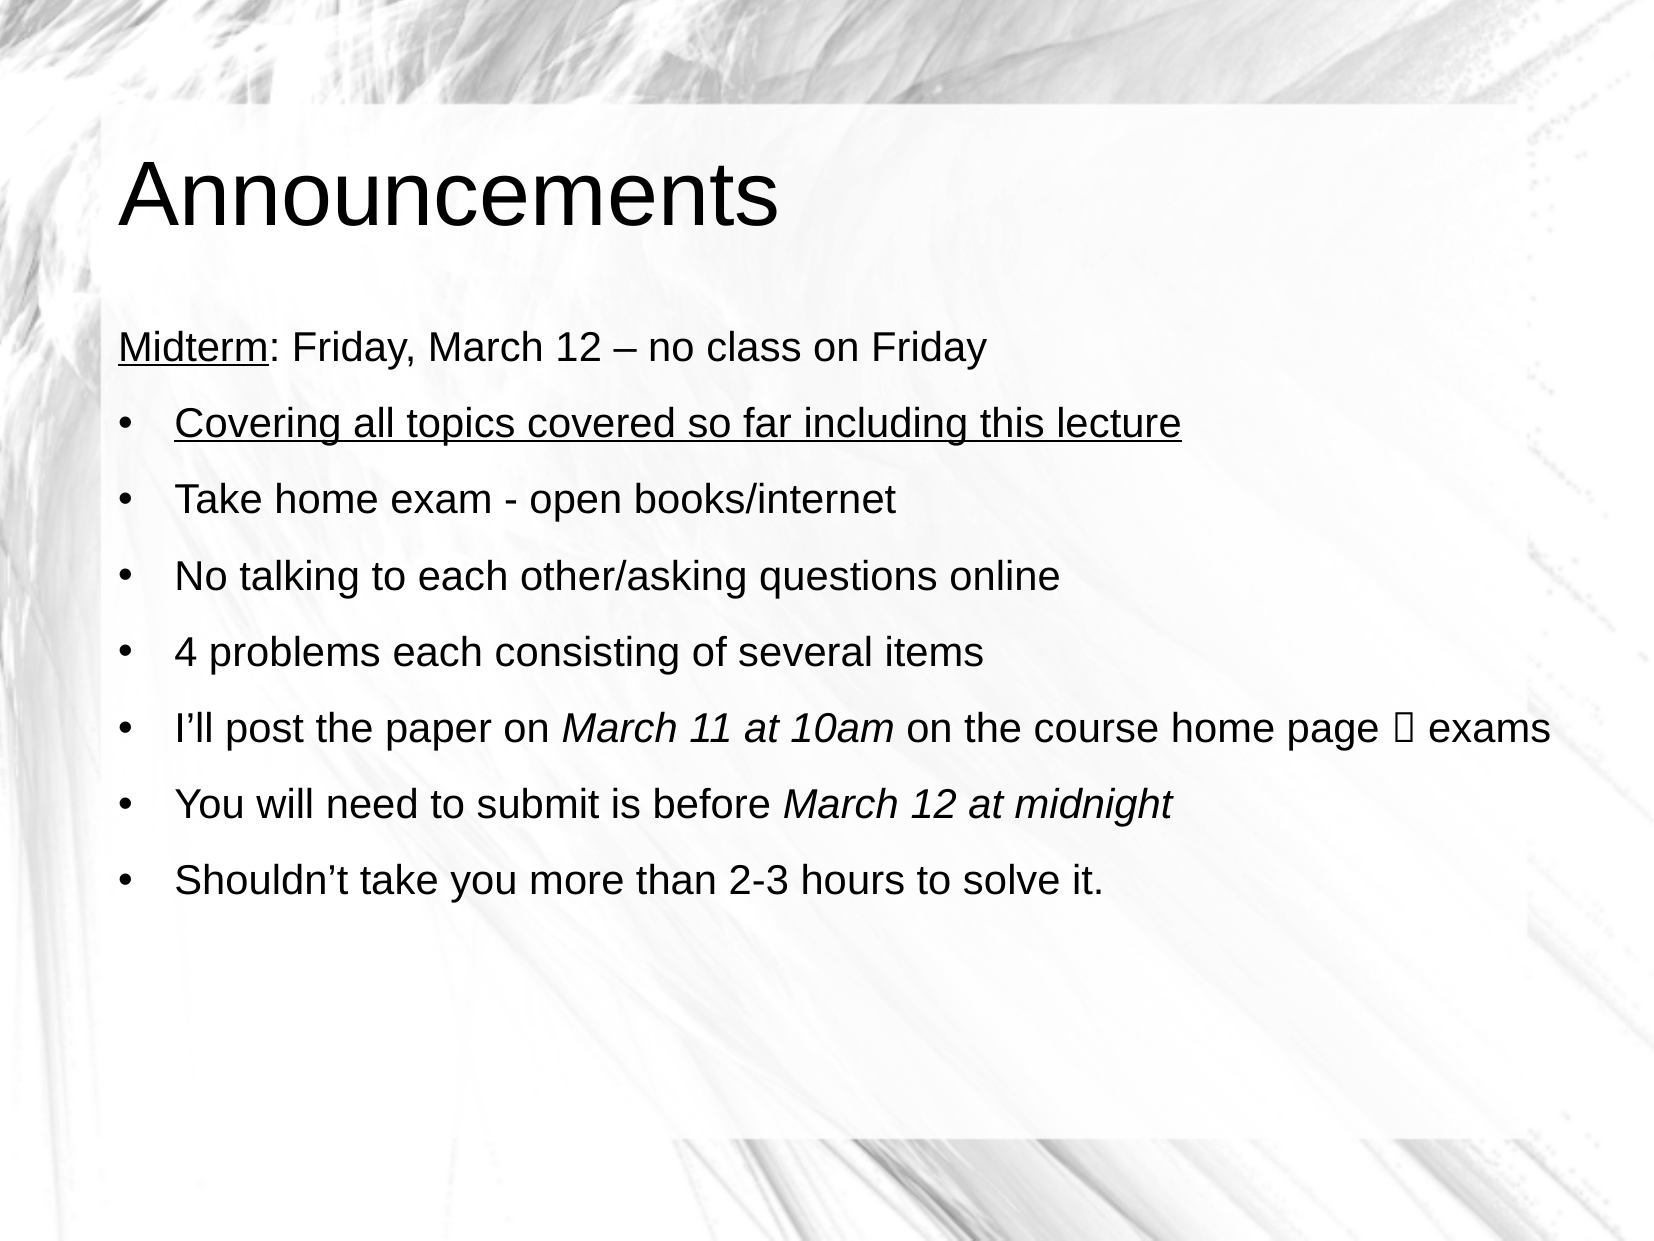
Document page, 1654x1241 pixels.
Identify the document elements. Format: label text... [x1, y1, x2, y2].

title Announcements [118, 112, 1504, 278]
list Midterm: Friday, March 12 – no class on Friday Covering all topics covered so far including this lecture Take home exam - open books/internet No talking to each other/asking questions online 4 problems each consisting of several items I’ll post the paper on March 11 at 10am on the course home page  exams You will need to submit is before March 12 at midnight Shouldn’t take you more than 2-3 hours to solve it. [118, 319, 1571, 1102]
picture [0, 0, 1654, 1241]
